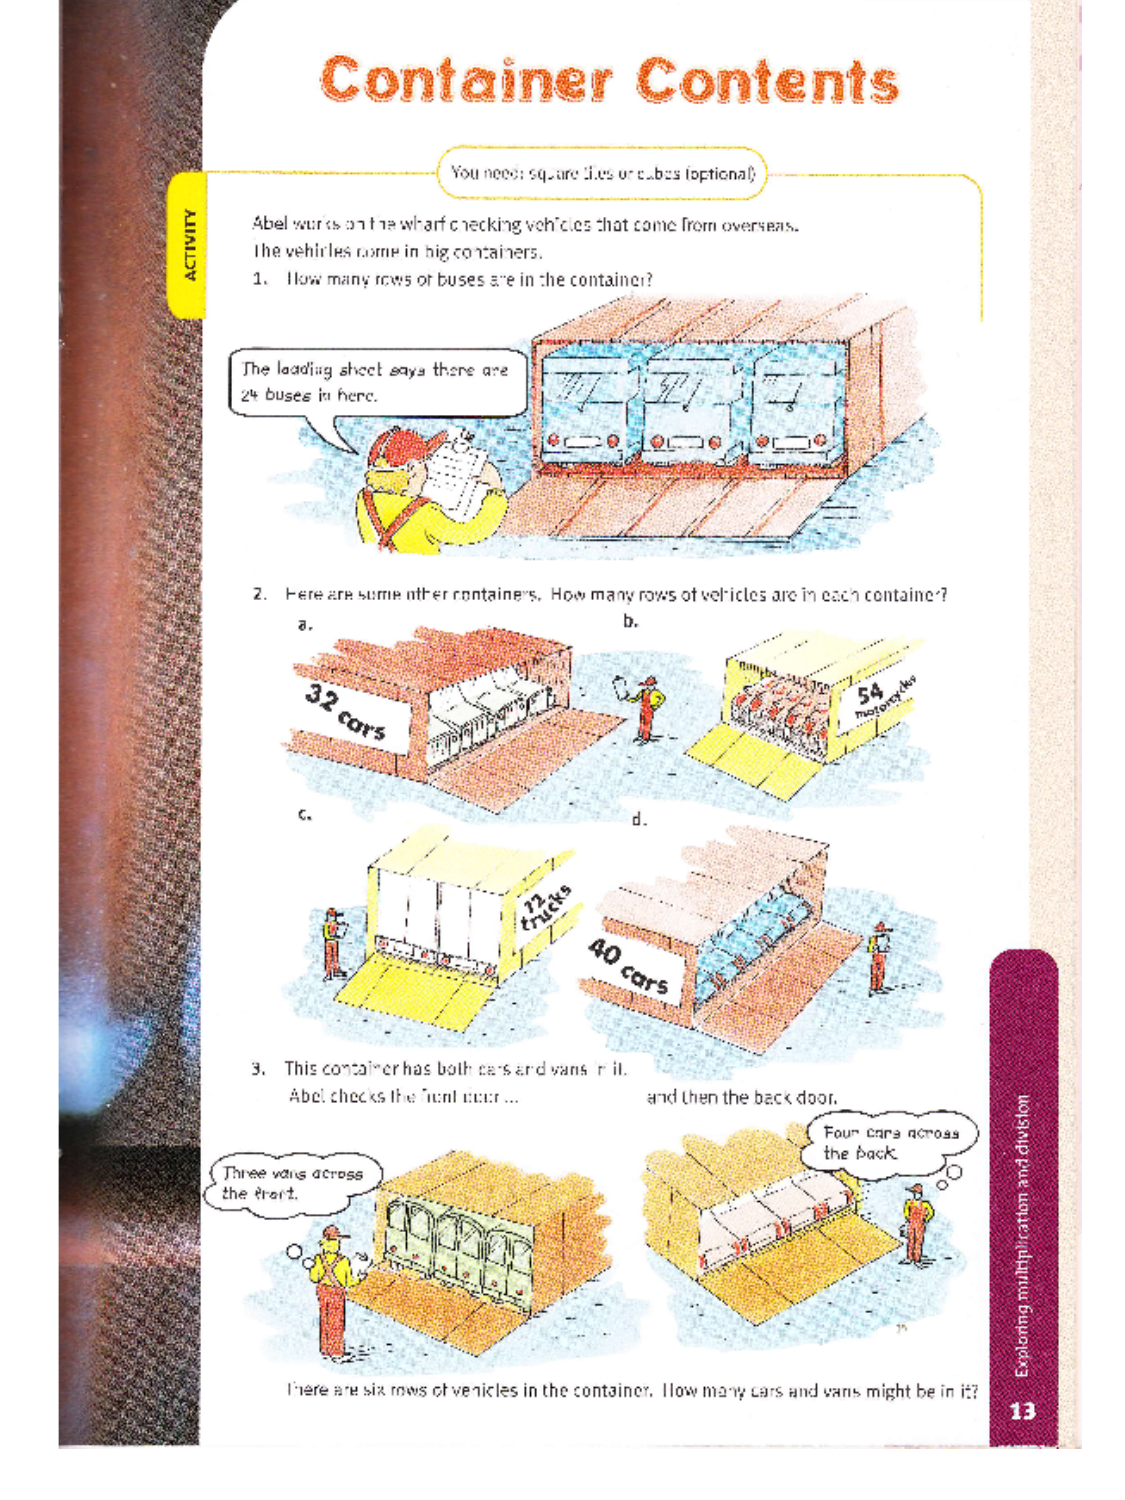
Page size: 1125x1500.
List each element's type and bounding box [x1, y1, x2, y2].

text_box [58, 0, 1083, 1449]
